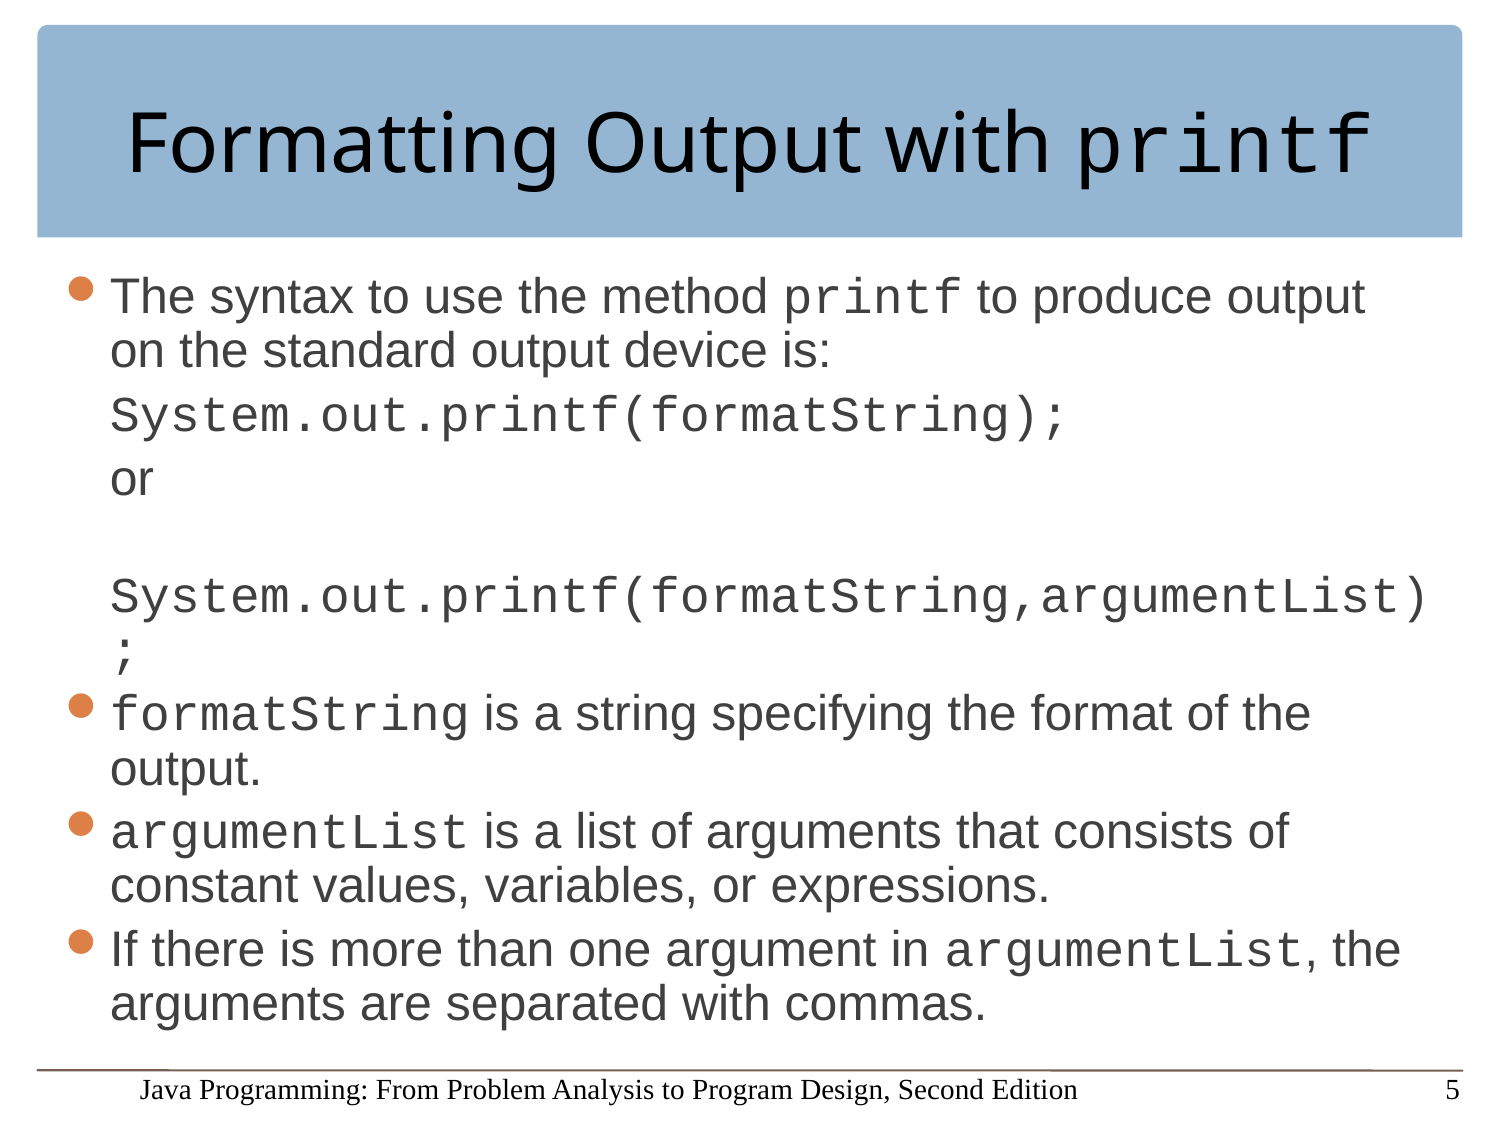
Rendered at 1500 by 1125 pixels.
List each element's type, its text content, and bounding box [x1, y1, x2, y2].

list The syntax to use the method printf to produce output on the standard output device is: System.out.printf(formatString); or System.out.printf(formatString,argumentList); formatString is a string specifying the format of the output. argumentList is a list of arguments that consists of constant values, variables, or expressions. If there is more than one argument in argumentList, the arguments are separated with commas. [49, 262, 1451, 1051]
title Formatting Output with printf [49, 44, 1451, 233]
text_box 5 [1275, 1062, 1475, 1100]
text_box Java Programming: From Problem Analysis to Program Design, Second Edition [125, 1062, 1275, 1100]
